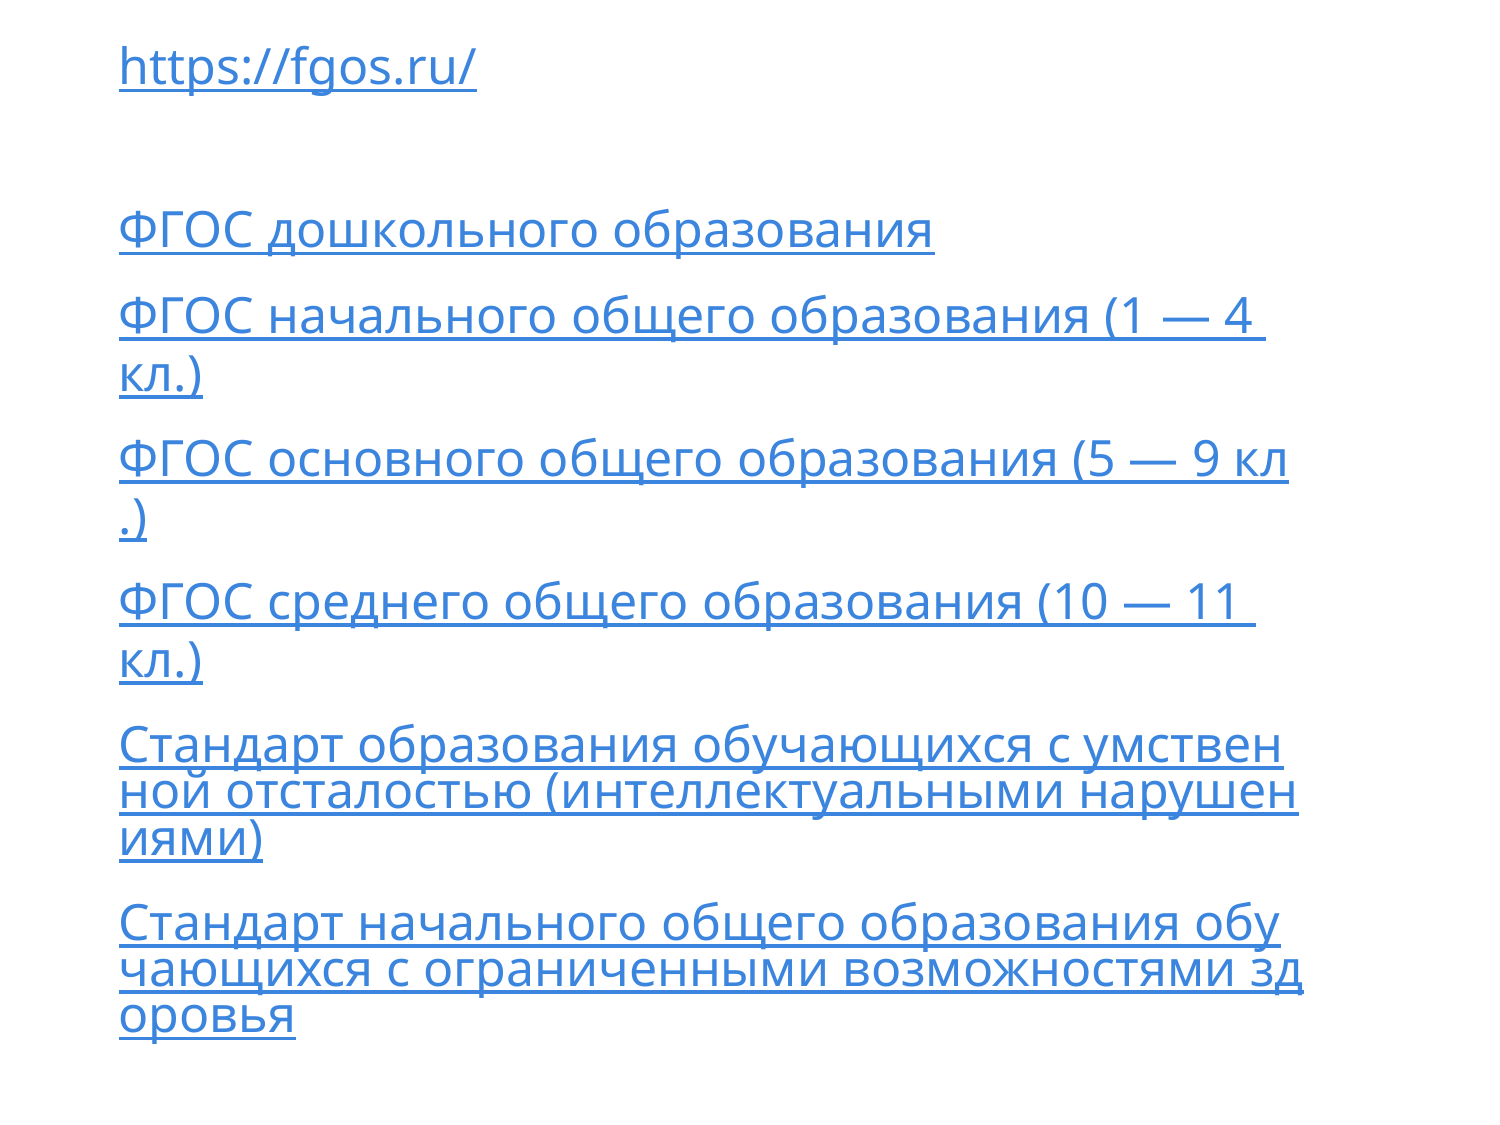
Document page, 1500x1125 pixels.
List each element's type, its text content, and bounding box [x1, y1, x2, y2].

list https://fgos.ru/ ФГОС дошкольного образования ФГОС начального общего образования (1 — 4 кл.) ФГОС основного общего образования (5 — 9 кл.) ФГОС среднего общего образования (10 — 11 кл.) Стандарт образования обучающихся с умственной отсталостью (интеллектуальными нарушениями) Стандарт начального общего образования обучающихся с ограниченными возможностями здоровья [88, 30, 1323, 619]
